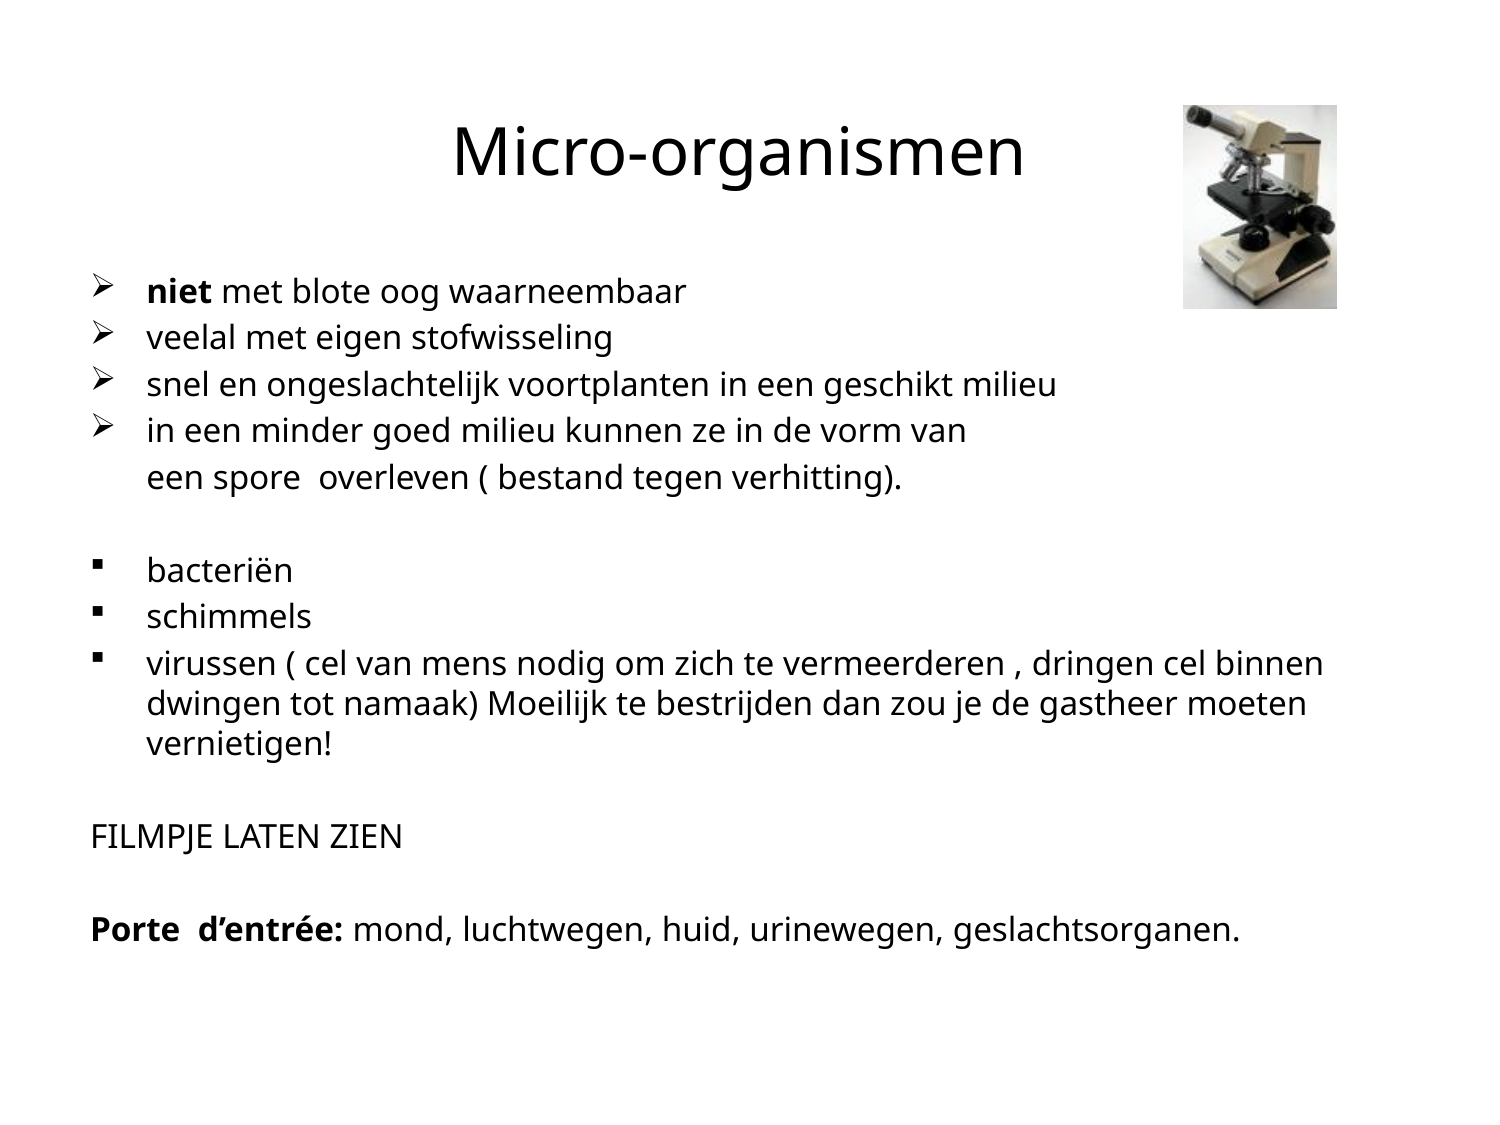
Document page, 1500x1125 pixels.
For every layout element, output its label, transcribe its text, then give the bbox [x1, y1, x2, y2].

picture [1183, 105, 1337, 309]
title Micro-organismen [75, 45, 1425, 233]
list niet met blote oog waarneembaar veelal met eigen stofwisseling snel en ongeslachtelijk voortplanten in een geschikt milieu in een minder goed milieu kunnen ze in de vorm van een spore overleven ( bestand tegen verhitting). bacteriën schimmels virussen ( cel van mens nodig om zich te vermeerderen , dringen cel binnen dwingen tot namaak) Moeilijk te bestrijden dan zou je de gastheer moeten vernietigen! FILMPJE LATEN ZIEN Porte d’entrée: mond, luchtwegen, huid, urinewegen, geslachtsorganen. [75, 262, 1425, 1005]
